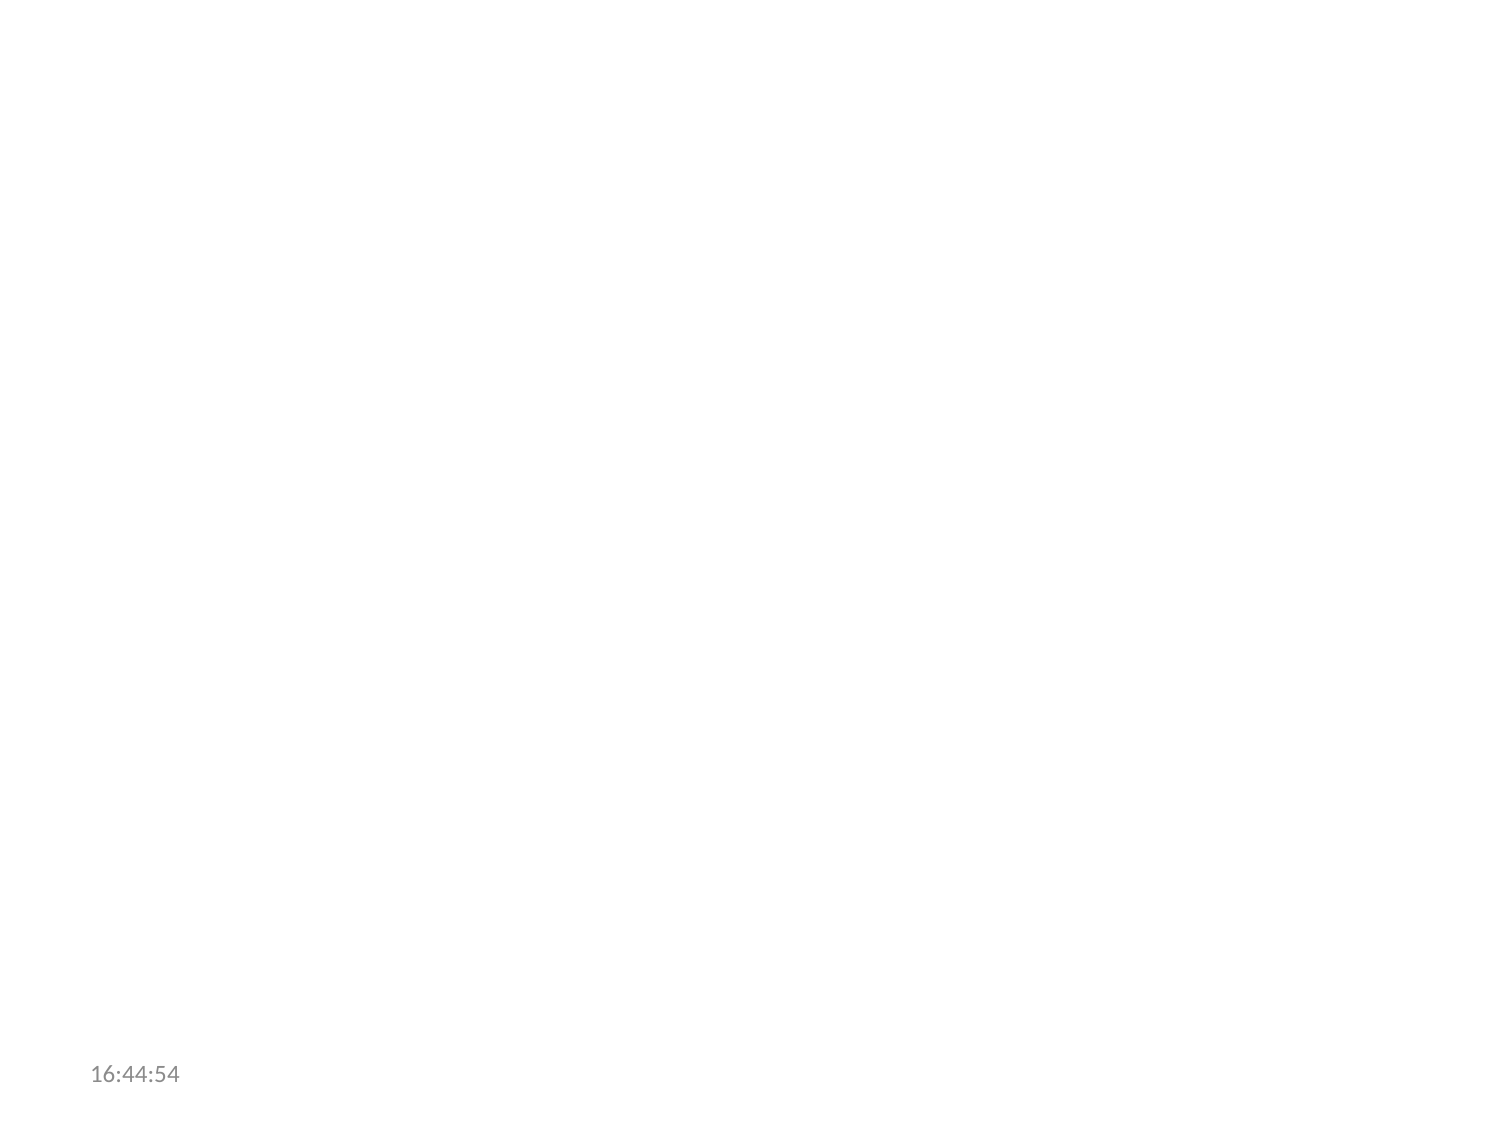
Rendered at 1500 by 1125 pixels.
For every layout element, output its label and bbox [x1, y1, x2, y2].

slide_number [75, 1042, 425, 1103]
